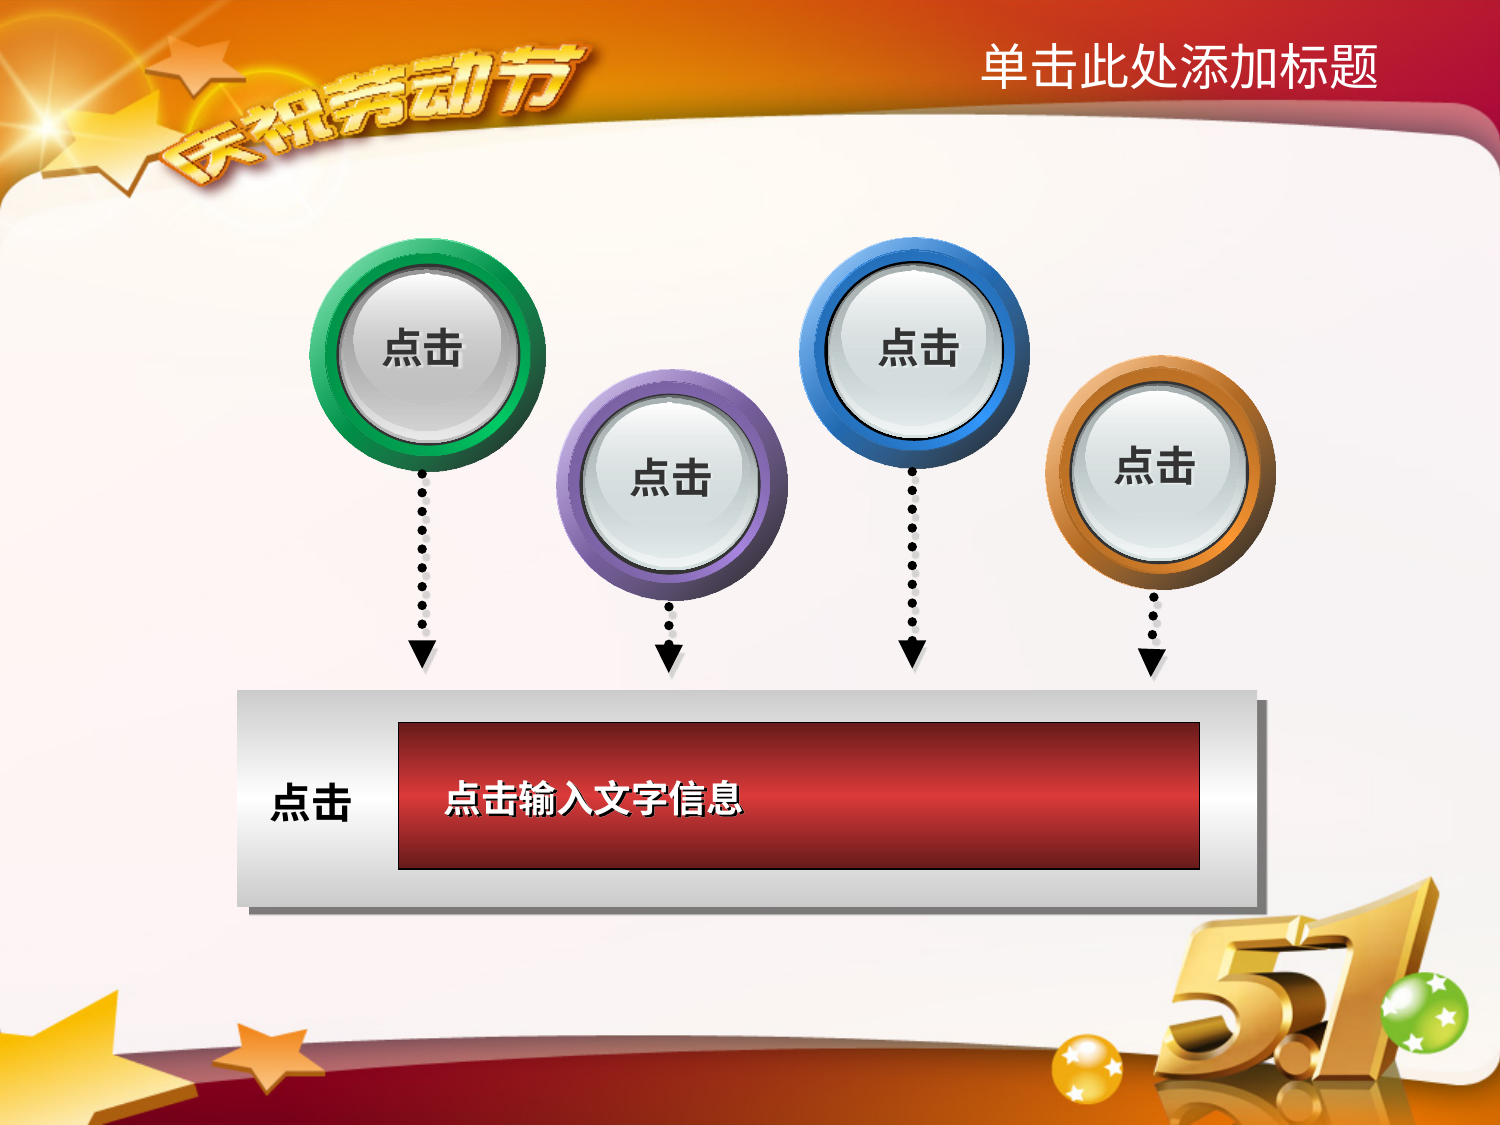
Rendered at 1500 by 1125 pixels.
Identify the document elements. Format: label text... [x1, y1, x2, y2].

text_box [555, 369, 788, 601]
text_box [1045, 355, 1276, 591]
text_box 点击输入文字信息 [429, 767, 1217, 827]
text_box [415, 655, 429, 669]
text_box [398, 722, 1200, 869]
picture [0, 0, 1500, 1125]
text_box [906, 656, 919, 669]
text_box 点击 [254, 769, 368, 834]
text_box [798, 237, 1030, 469]
text_box [1145, 664, 1158, 678]
text_box [662, 660, 676, 673]
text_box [309, 237, 546, 472]
text_box 单击此处添加标题 [425, 19, 1395, 113]
text_box [237, 690, 1258, 907]
